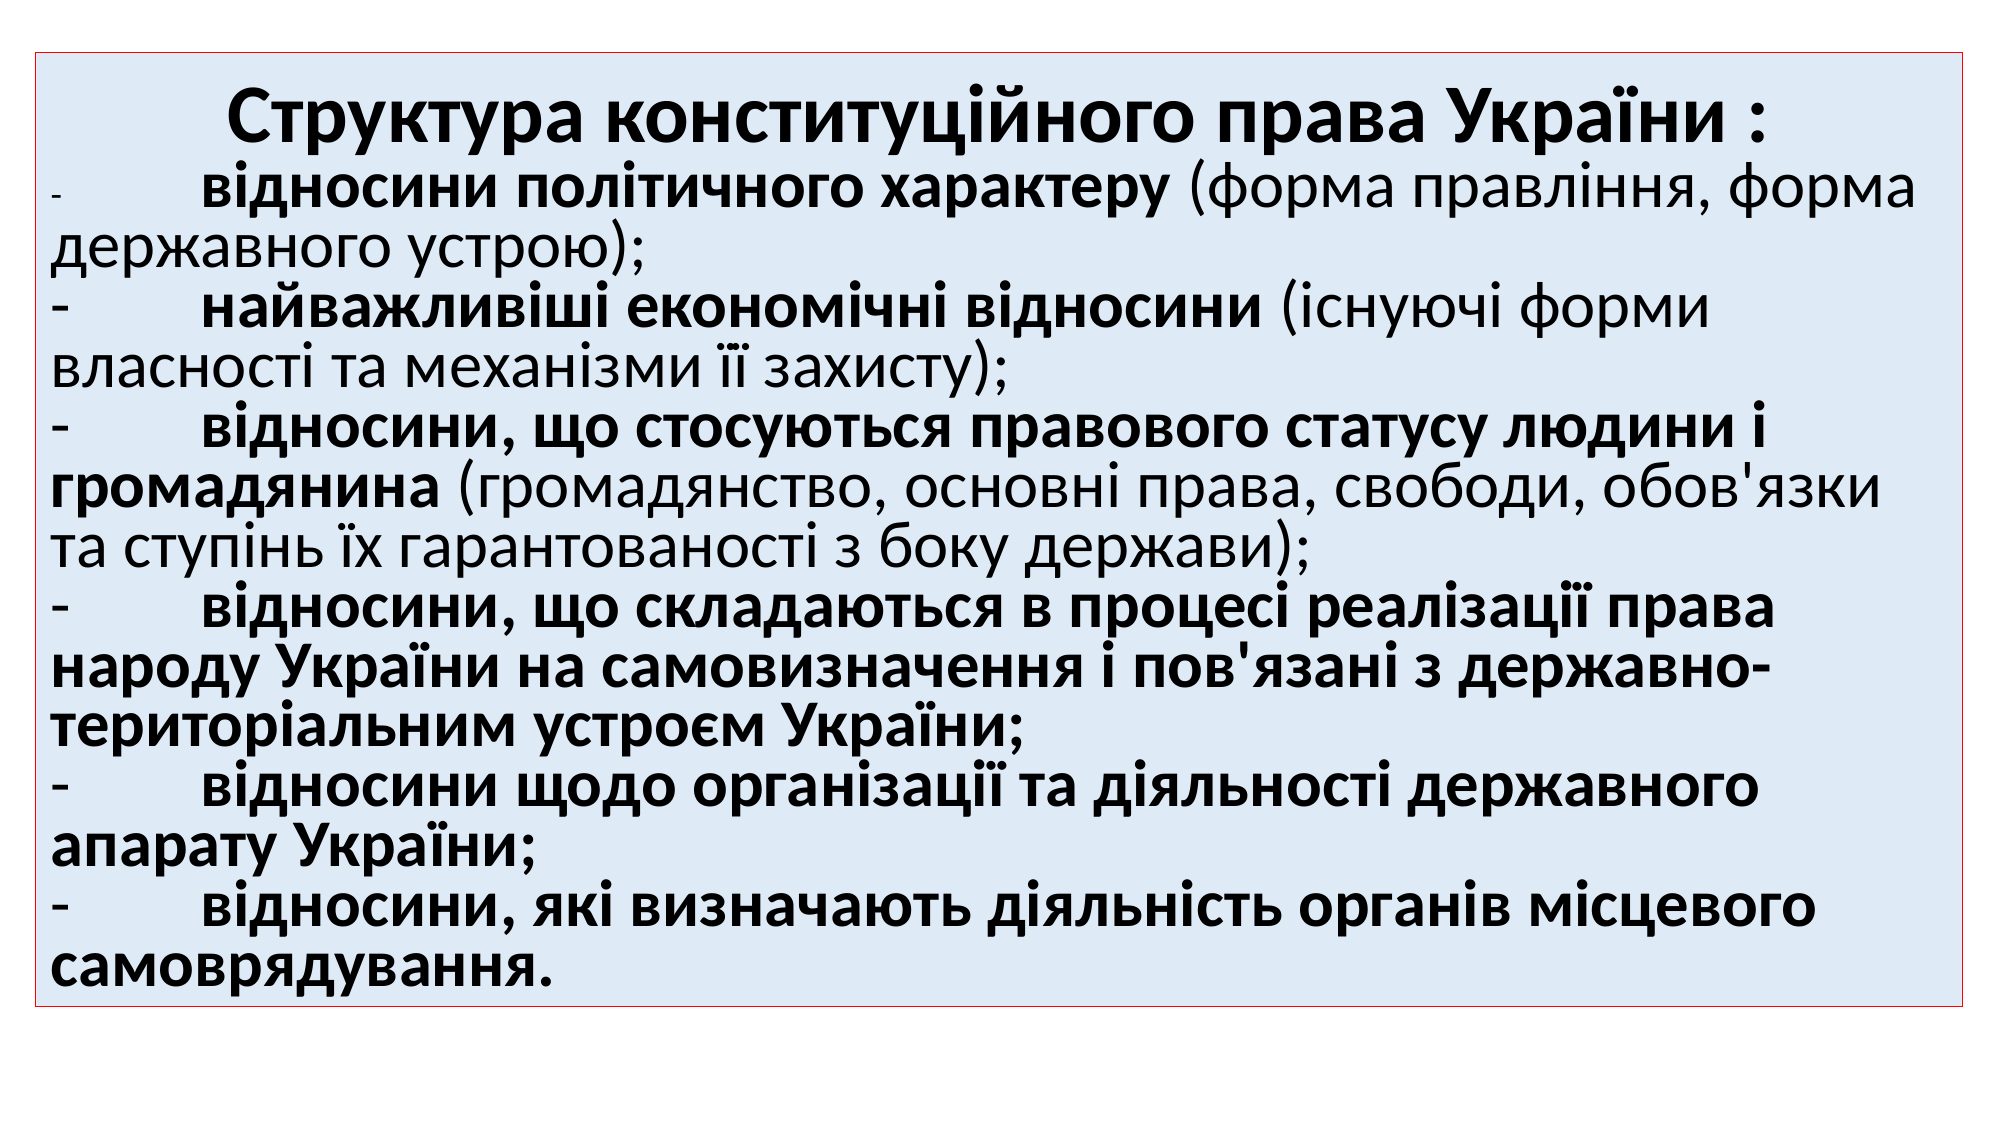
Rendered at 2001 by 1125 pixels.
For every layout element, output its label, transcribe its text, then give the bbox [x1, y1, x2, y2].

text_box Структура конституційного права України : - відносини політичного характеру (форма правління, форма державного устрою); - найважливіші економічні відносини (існуючі форми власності та механізми її захисту); - відносини, що стосуються правового статусу людини і громадянина (громадянство, основні права, свободи, обов'язки та ступінь їх гарантованості з боку держави); - відносини, що складаються в процесі реалізації права народу України на самовизначення і пов'язані з державно-територіальним устроєм України; - відносини щодо організації та діяльності державного апарату України; - відносини, які визначають діяльність органів місцевого самоврядування. [35, 52, 1963, 1007]
